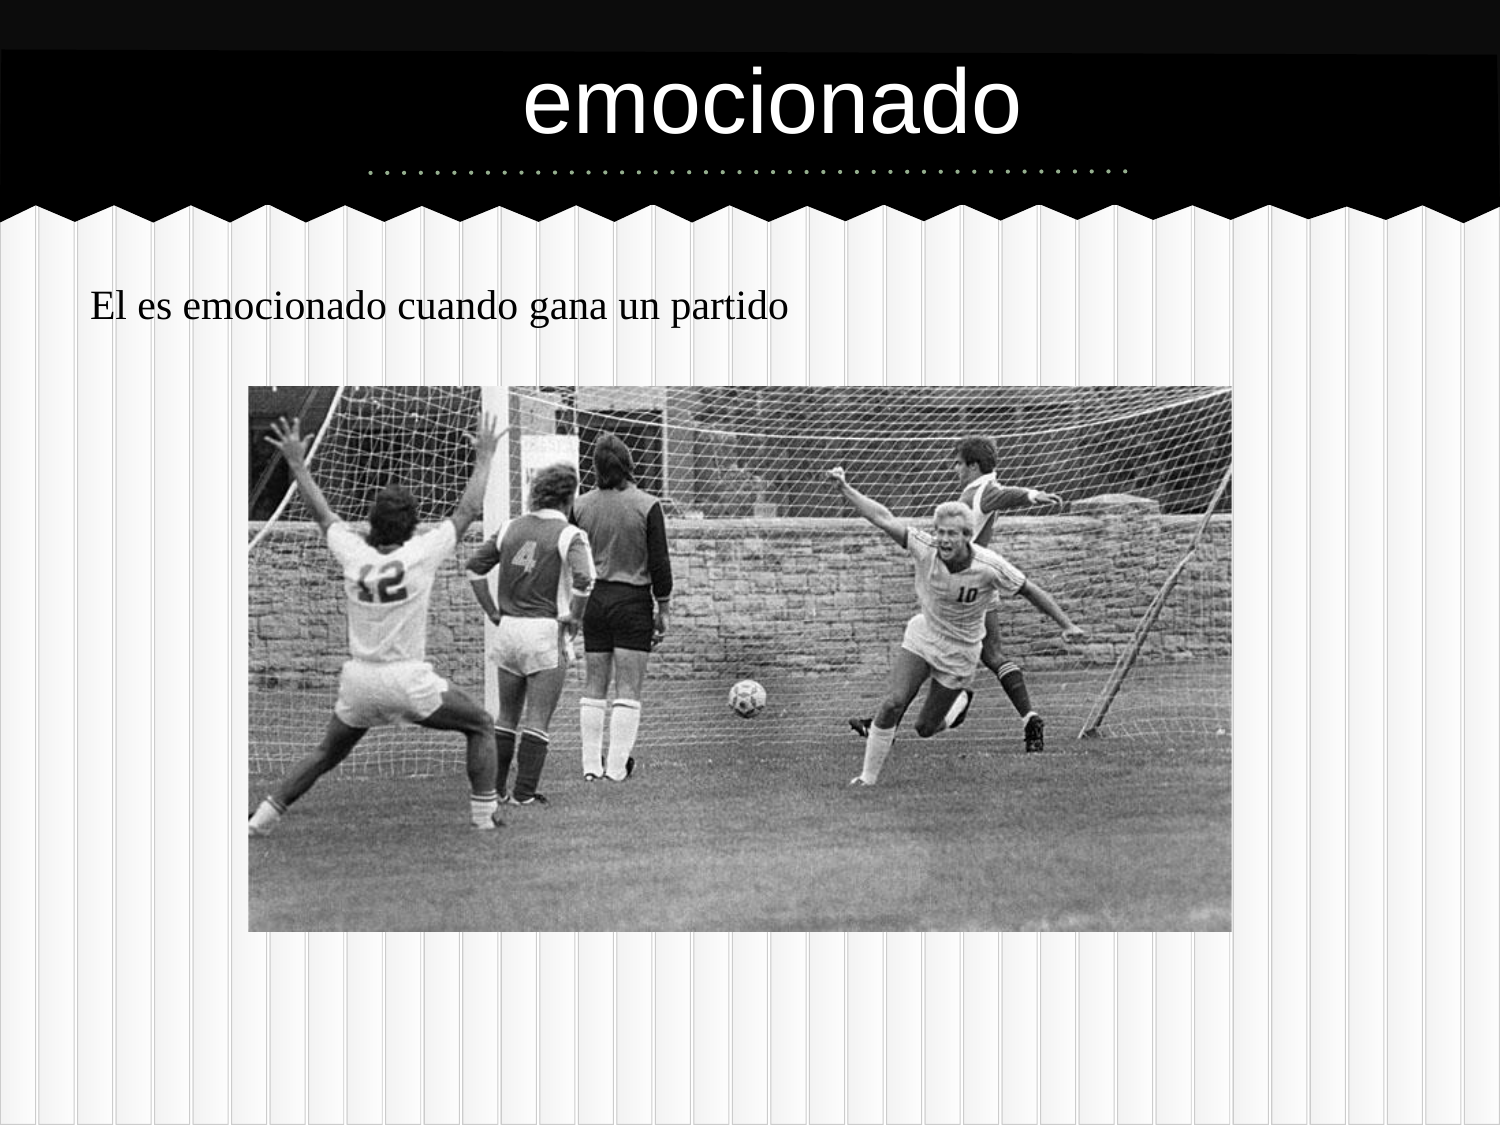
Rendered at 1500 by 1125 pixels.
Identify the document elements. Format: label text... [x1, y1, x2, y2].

text_box [248, 386, 1232, 932]
list El es emocionado cuando gana un partido [75, 262, 1425, 1057]
title emocionado [75, 2, 1425, 191]
